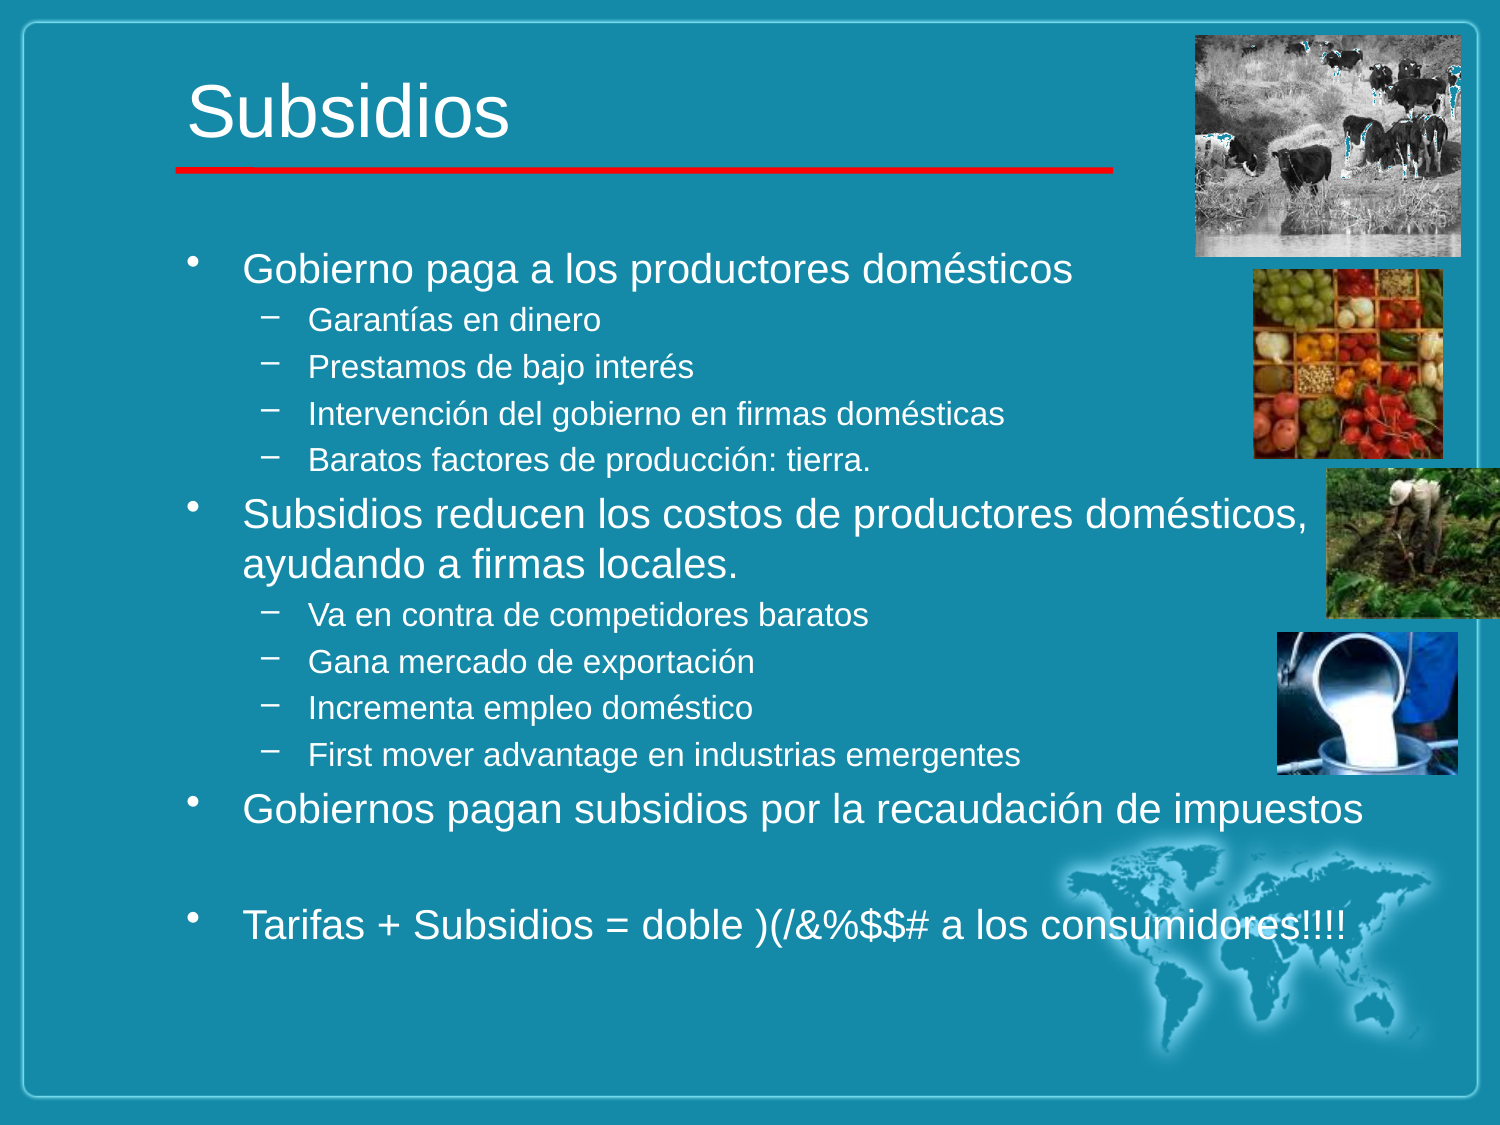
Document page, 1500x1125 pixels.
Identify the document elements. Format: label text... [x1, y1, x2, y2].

title Subsidios [170, 36, 1192, 179]
list Gobierno paga a los productores domésticos Garantías en dinero Prestamos de bajo interés Intervención del gobierno en firmas domésticas Baratos factores de producción: tierra. Subsidios reducen los costos de productores domésticos, ayudando a firmas locales. Va en contra de competidores baratos Gana mercado de exportación Incrementa empleo doméstico First mover advantage en industrias emergentes Gobiernos pagan subsidios por la recaudación de impuestos Tarifas + Subsidios = doble )(/&%$$# a los consumidores!!!! [170, 234, 1407, 1091]
picture [0, 0, 1500, 1125]
